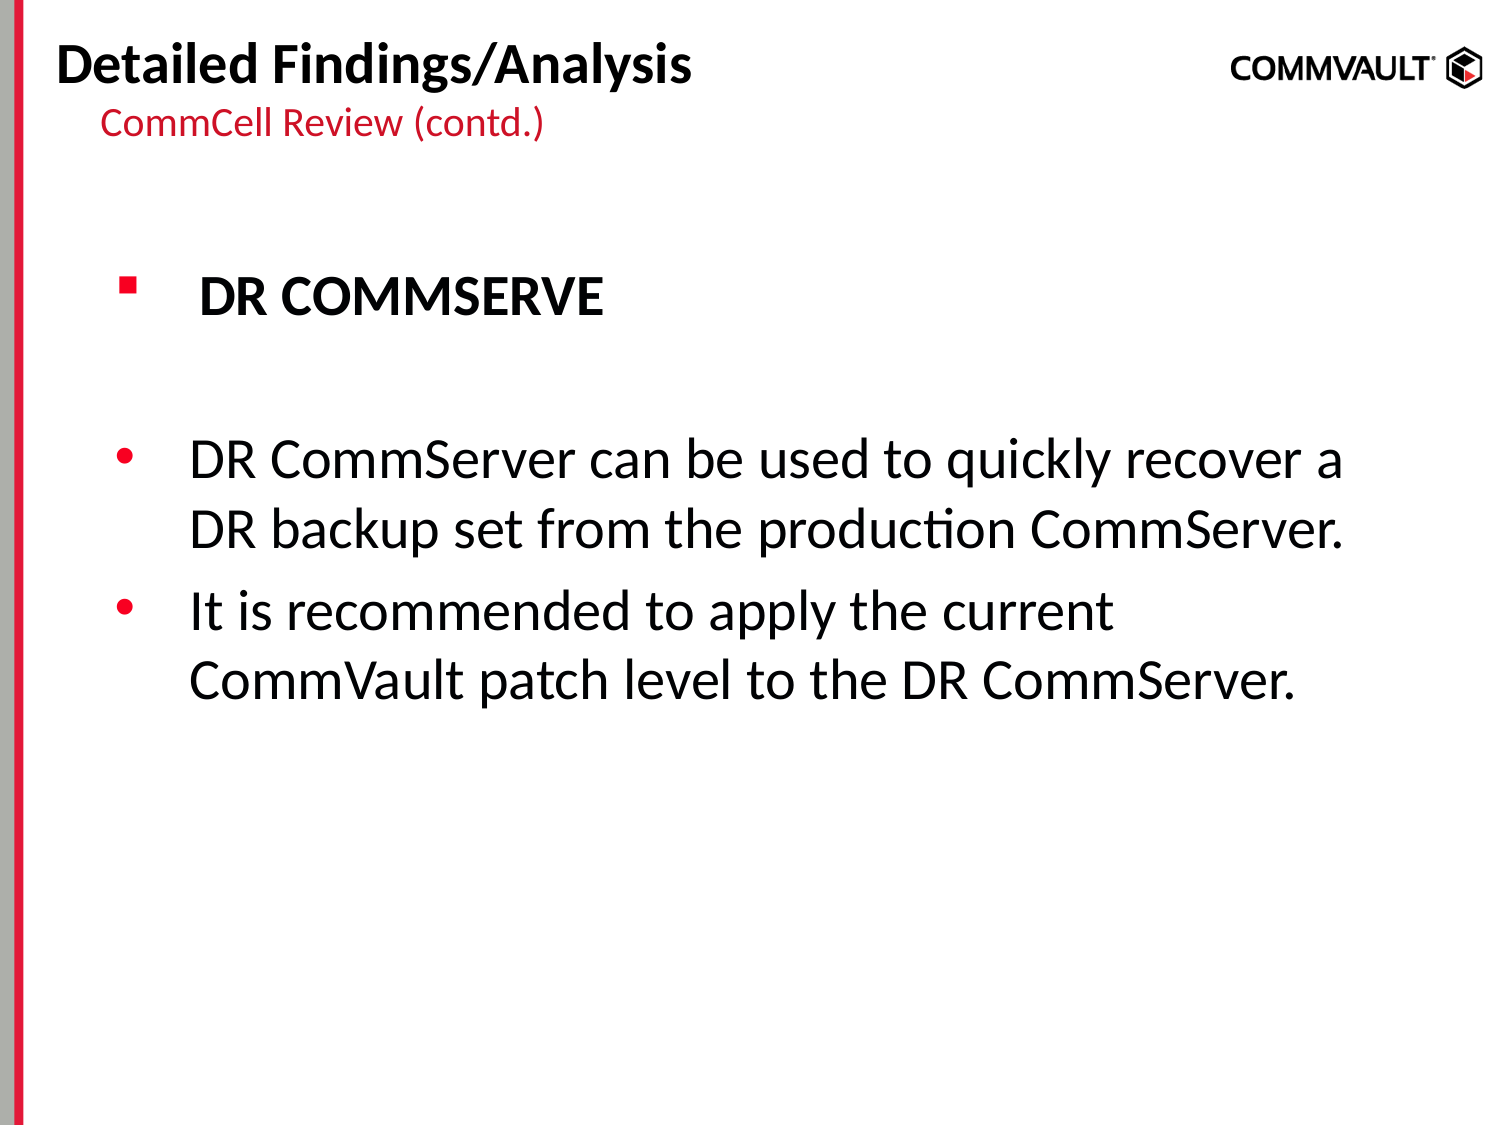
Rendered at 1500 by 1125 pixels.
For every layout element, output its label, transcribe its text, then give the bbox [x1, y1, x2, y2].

text_box DR COMMSERVE DR CommServer can be used to quickly recover a DR backup set from the production CommServer. It is recommended to apply the current CommVault patch level to the DR CommServer. [24, 249, 1375, 1088]
picture [1247, 46, 1483, 89]
list CommCell Review (contd.) [85, 91, 1247, 150]
title Detailed Findings/Analysis [41, 30, 1247, 91]
